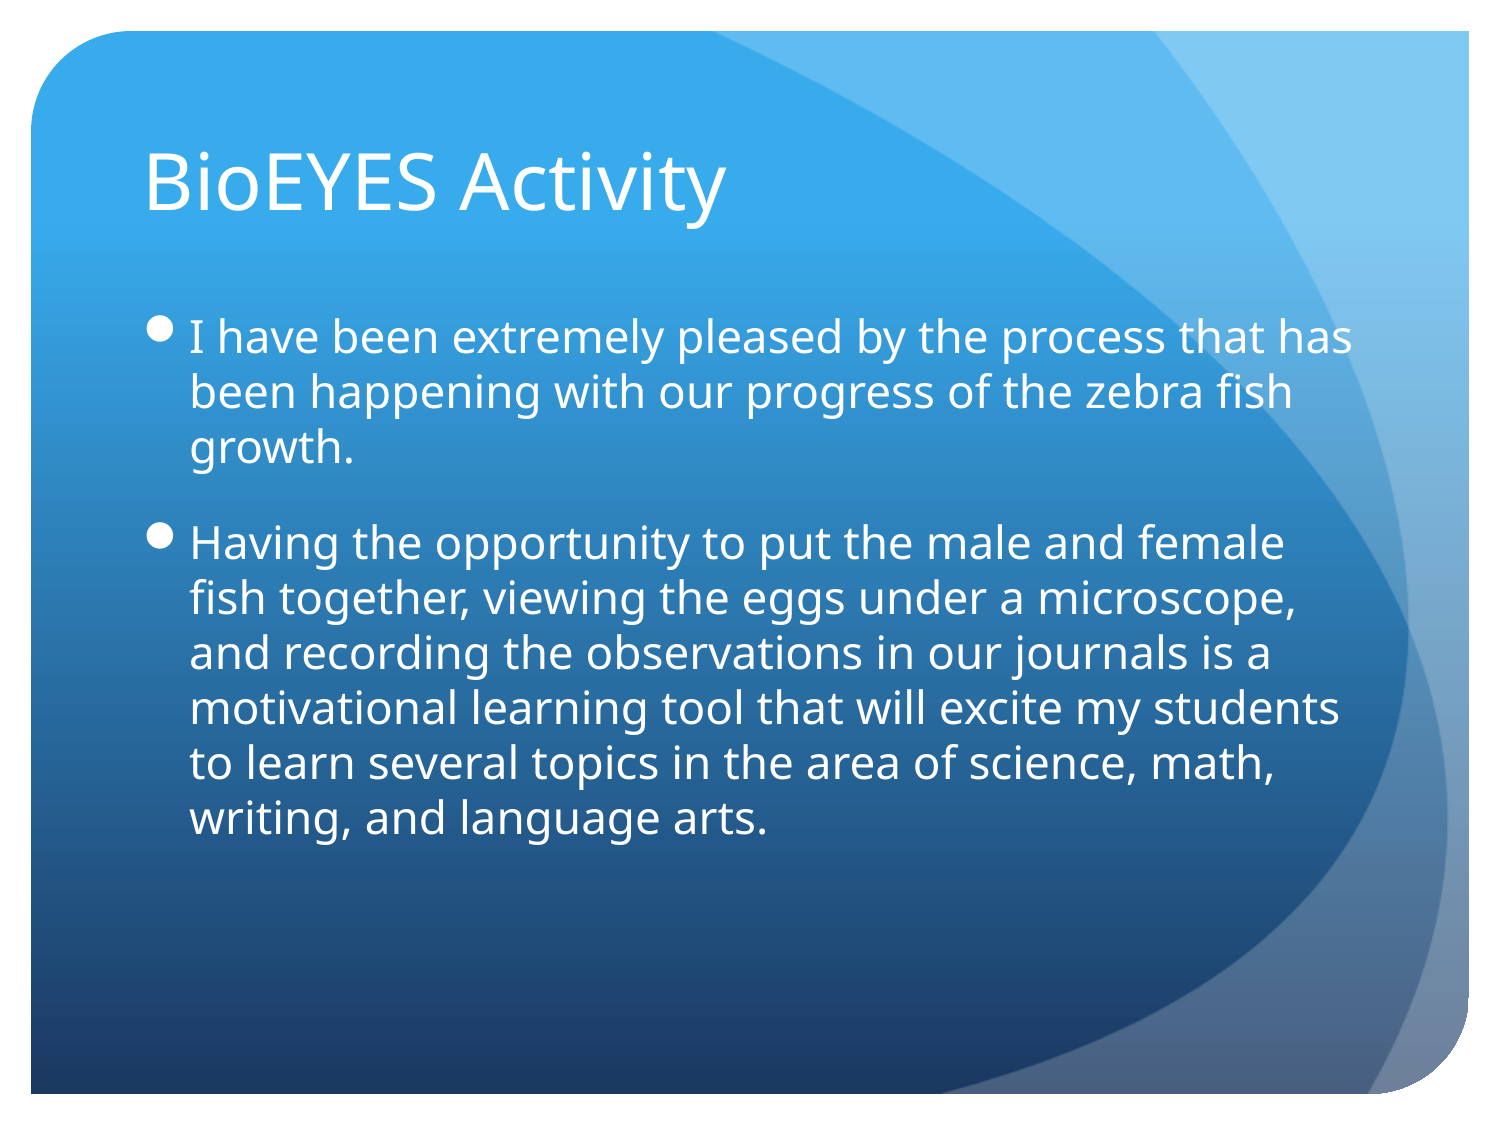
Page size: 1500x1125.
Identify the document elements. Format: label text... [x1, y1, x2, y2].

picture [24, 30, 1473, 1094]
list I have been extremely pleased by the process that has been happening with our progress of the zebra fish growth. Having the opportunity to put the male and female fish together, viewing the eggs under a microscope, and recording the observations in our journals is a motivational learning tool that will excite my students to learn several topics in the area of science, math, writing, and language arts. [127, 299, 1372, 991]
title BioEYES Activity [127, 62, 1372, 234]
